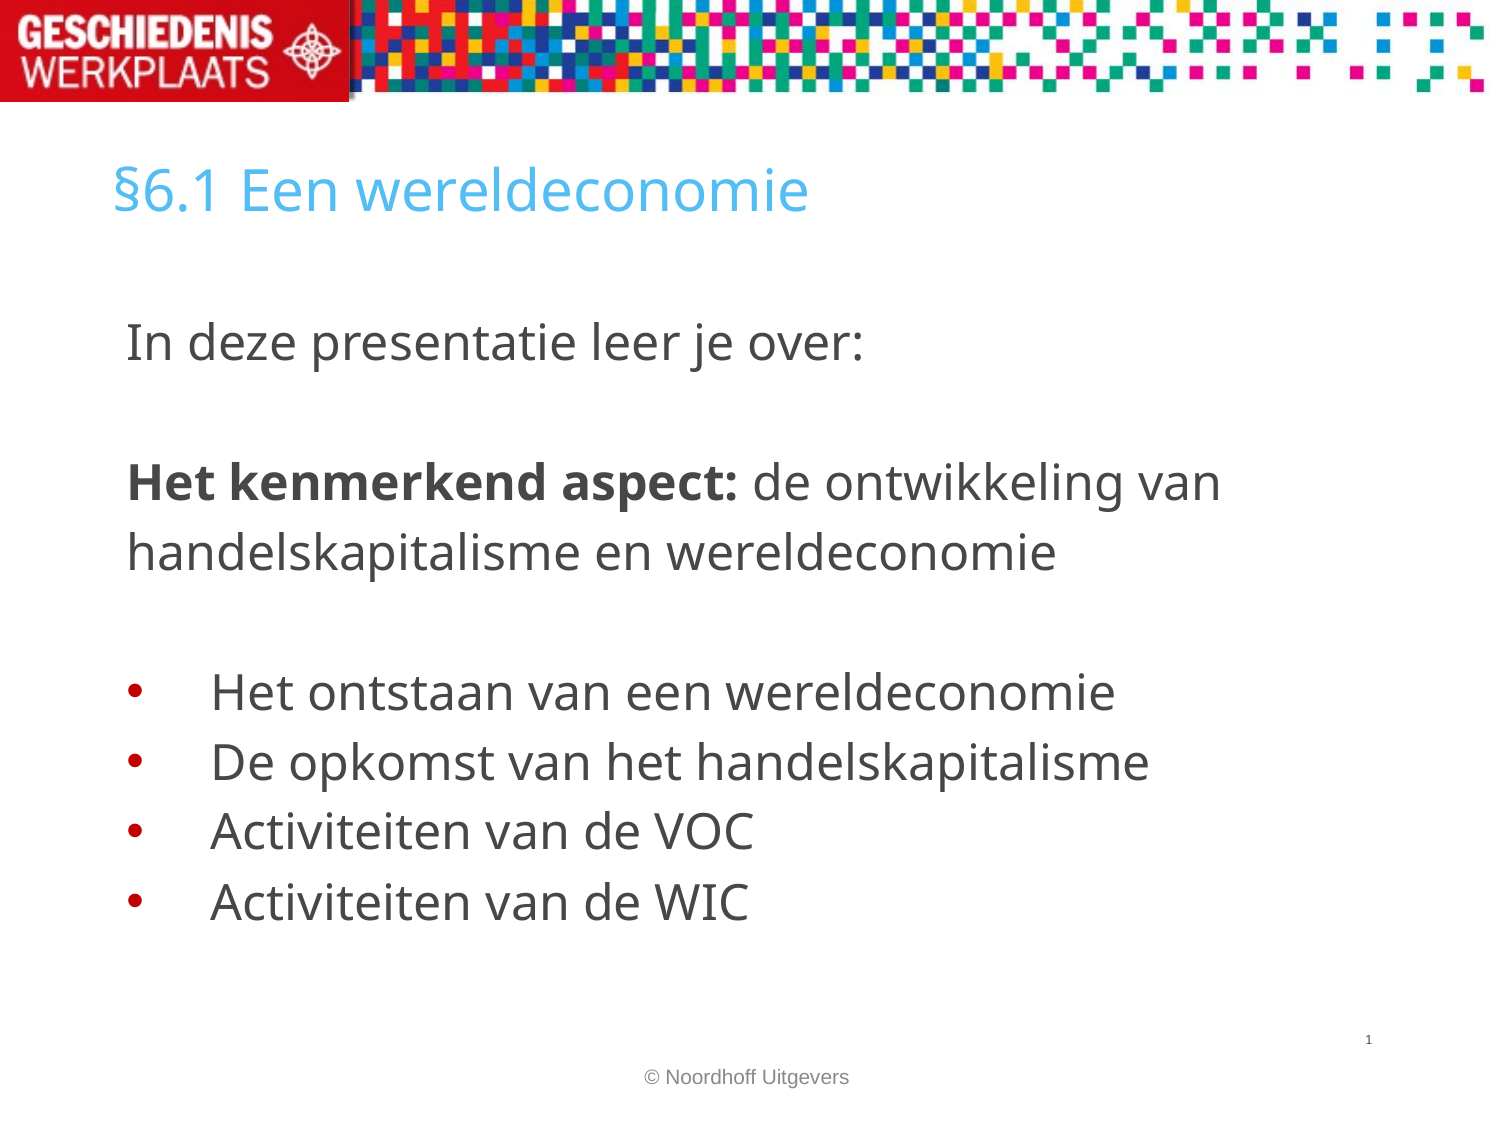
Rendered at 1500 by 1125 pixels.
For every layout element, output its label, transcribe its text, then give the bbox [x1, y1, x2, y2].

list In deze presentatie leer je over: Het kenmerkend aspect: de ontwikkeling van handelskapitalisme en wereldeconomie Het ontstaan van een wereldeconomie De opkomst van het handelskapitalisme Activiteiten van de VOC Activiteiten van de WIC [126, 302, 1424, 988]
title §6.1 Een wereldeconomie [112, 145, 1401, 256]
text_box © Noordhoff Uitgevers [512, 1045, 988, 1106]
slide_number 1 [1325, 1025, 1388, 1063]
picture [0, 0, 1500, 1125]
